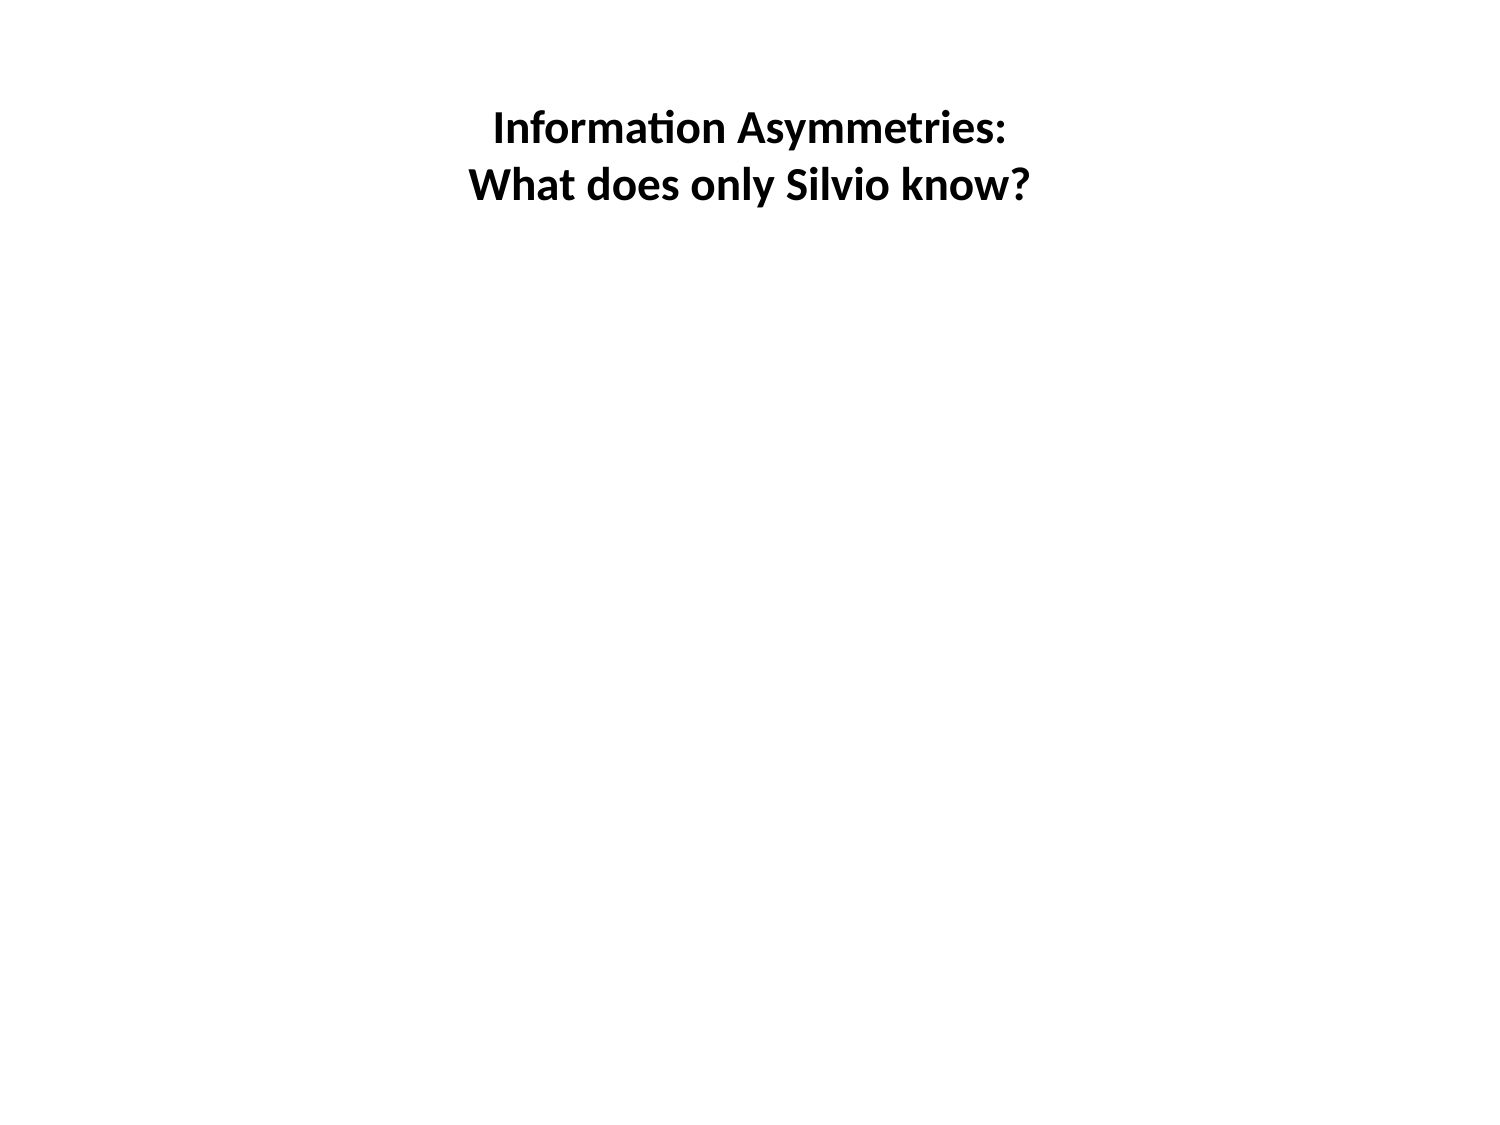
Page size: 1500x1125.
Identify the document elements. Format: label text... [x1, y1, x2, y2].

title Information Asymmetries: What does only Silvio know? [75, 87, 1425, 275]
